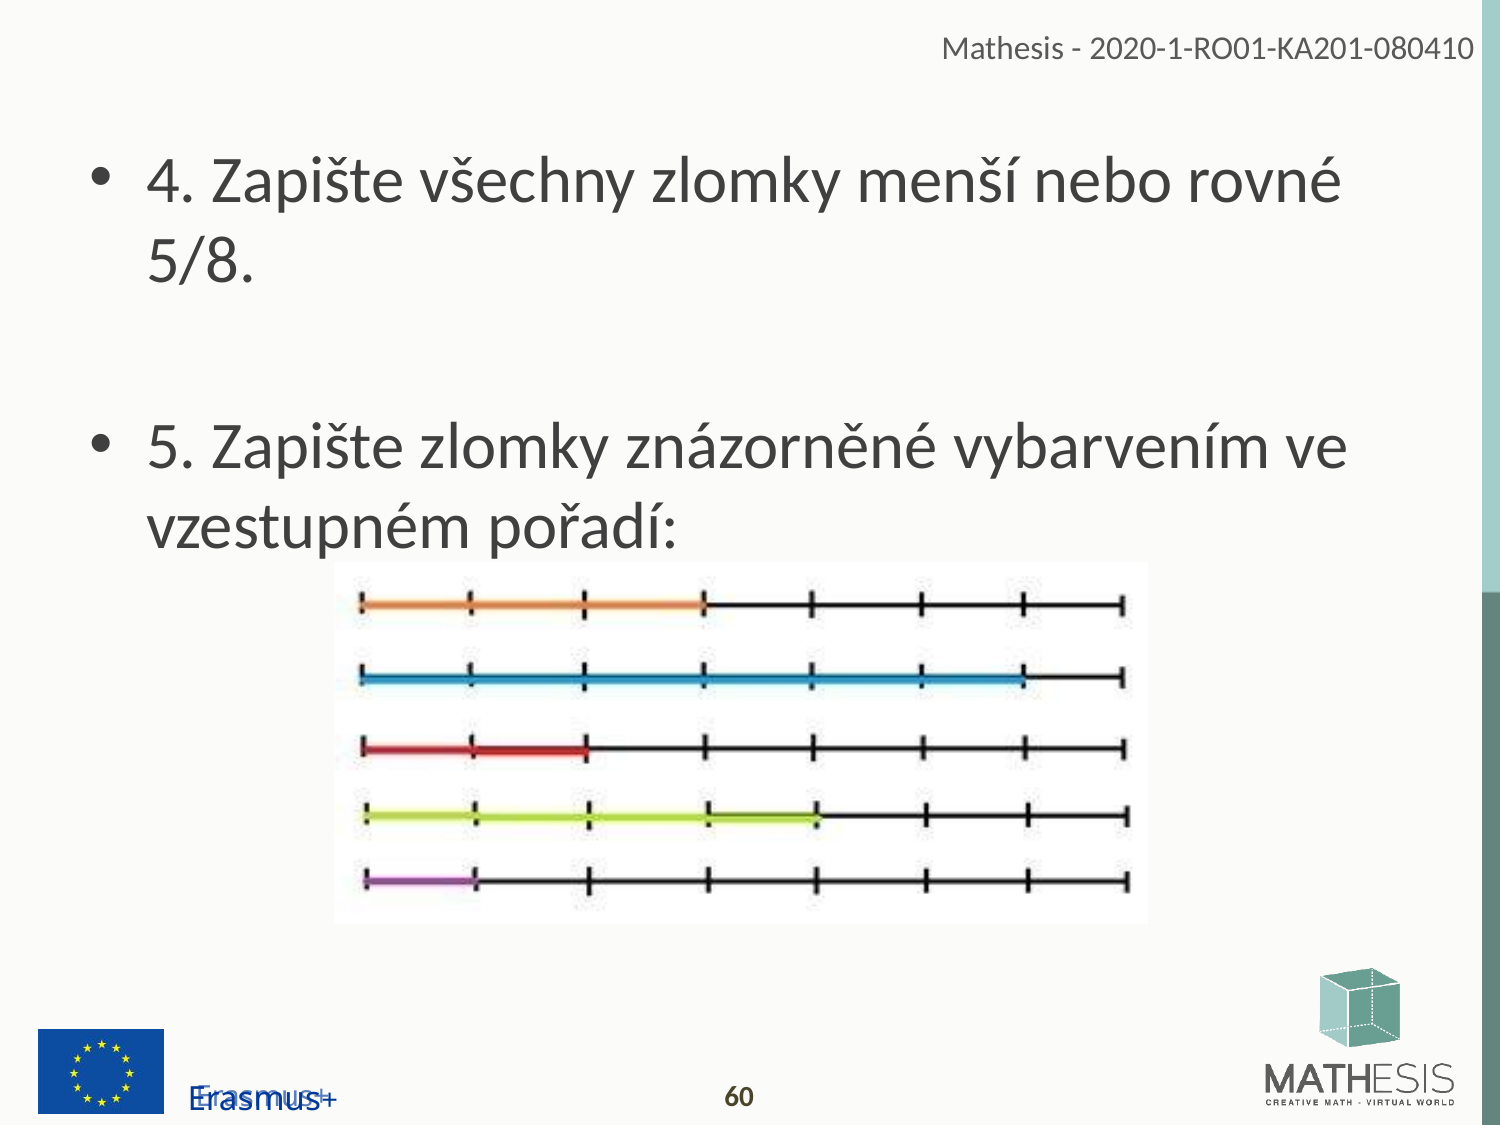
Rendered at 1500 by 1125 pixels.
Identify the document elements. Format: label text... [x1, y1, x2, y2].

picture [333, 562, 1149, 924]
list 4. Zapište všechny zlomky menší nebo rovné 5/8. 5. Zapište zlomky znázorněné vybarvením ve vzestupném pořadí: [75, 128, 1425, 1005]
picture [38, 1029, 164, 1114]
